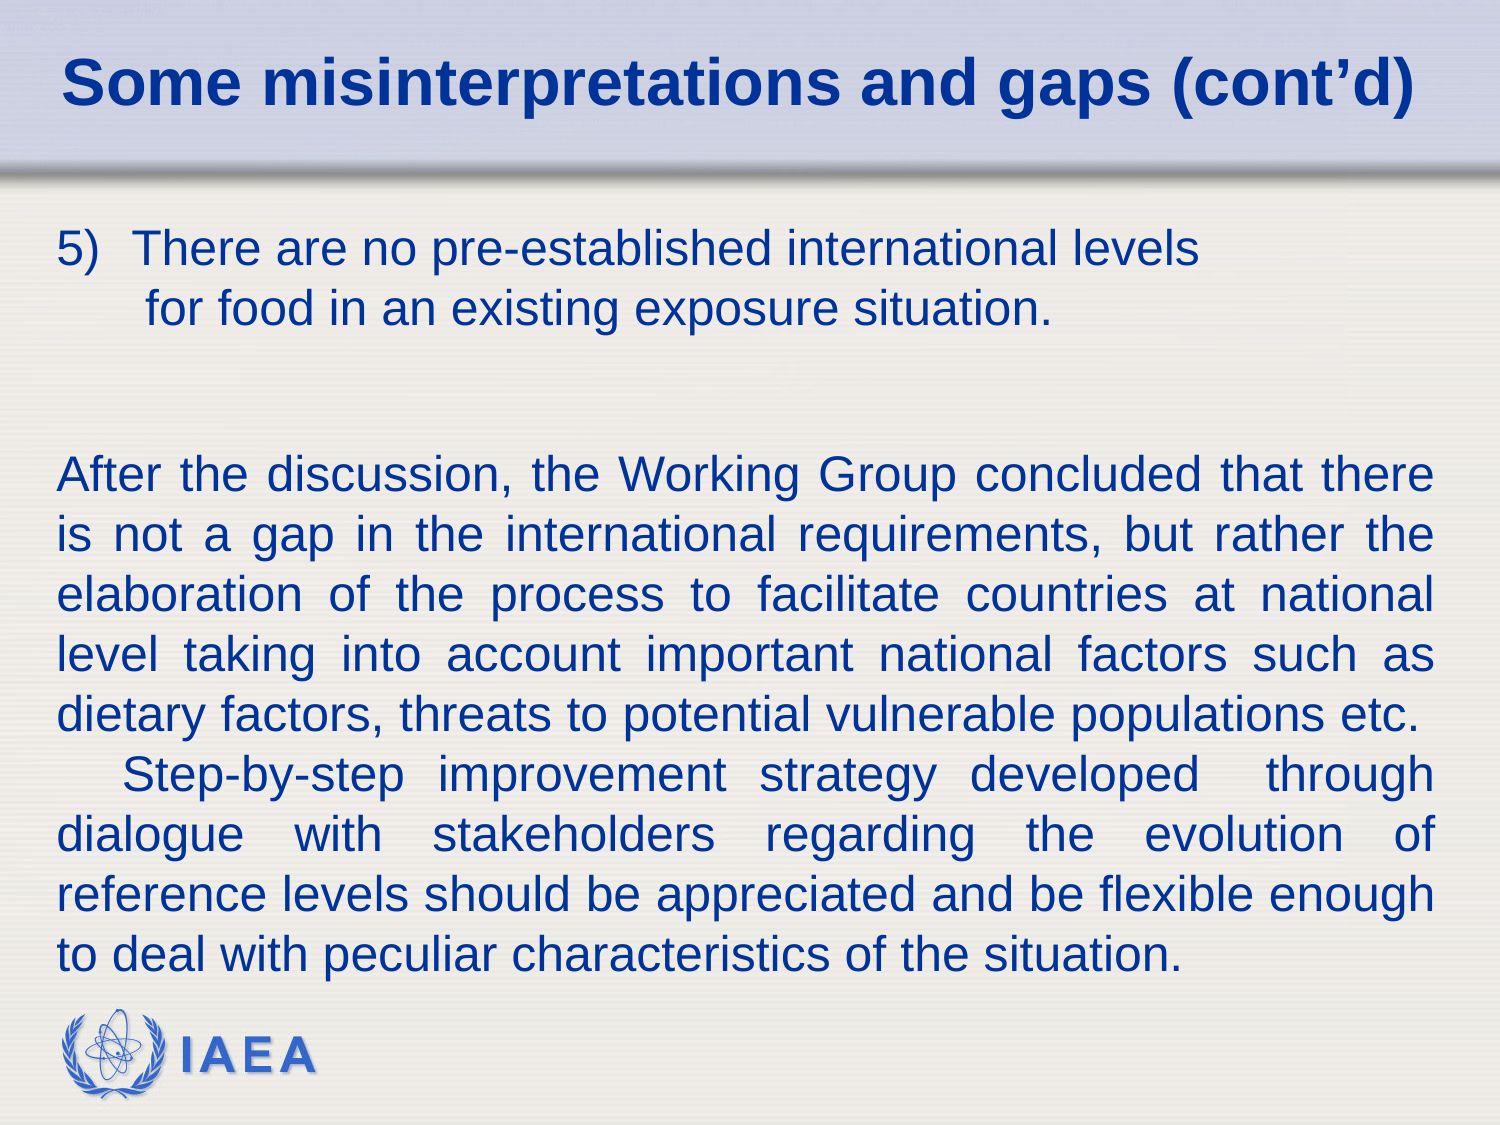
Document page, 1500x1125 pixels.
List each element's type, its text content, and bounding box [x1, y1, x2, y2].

picture [0, 0, 1500, 1125]
title Some misinterpretations and gaps (cont’d) [46, 16, 1447, 142]
list There are no pre-established international levels for food in an existing exposure situation. After the discussion, the Working Group concluded that there is not a gap in the international requirements, but rather the elaboration of the process to facilitate countries at national level taking into account important national factors such as dietary factors, threats to potential vulnerable populations etc. Step-by-step improvement strategy developed through dialogue with stakeholders regarding the evolution of reference levels should be appreciated and be flexible enough to deal with peculiar characteristics of the situation. [41, 208, 1451, 1024]
